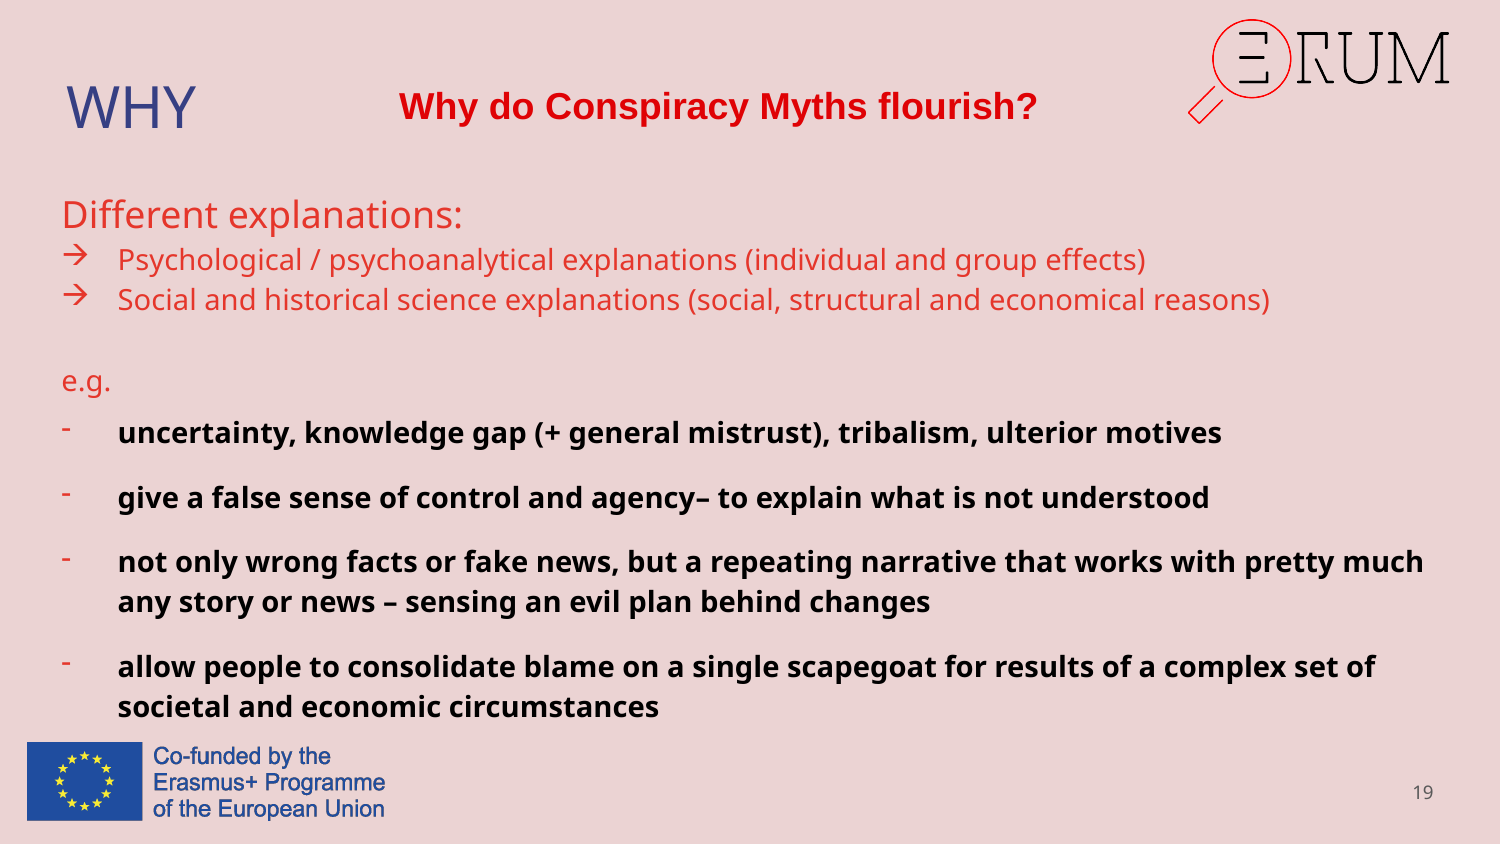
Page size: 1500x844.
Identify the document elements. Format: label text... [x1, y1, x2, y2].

picture [1136, 0, 1500, 137]
picture [27, 742, 385, 821]
title WHY [51, 55, 1168, 150]
slide_number 19 [1358, 761, 1449, 826]
text_box Why do Conspiracy Myths flourish? [384, 74, 1128, 135]
list Different explanations: Psychological / psychoanalytical explanations (individual and group effects) Social and historical science explanations (social, structural and economical reasons) e.g. uncertainty, knowledge gap (+ general mistrust), tribalism, ulterior motives give a false sense of control and agency– to explain what is not understood not only wrong facts or fake news, but a repeating narrative that works with pretty much any story or news – sensing an evil plan behind changes allow people to consolidate blame on a single scapegoat for results of a complex set of societal and economic circumstances [27, 169, 1449, 729]
